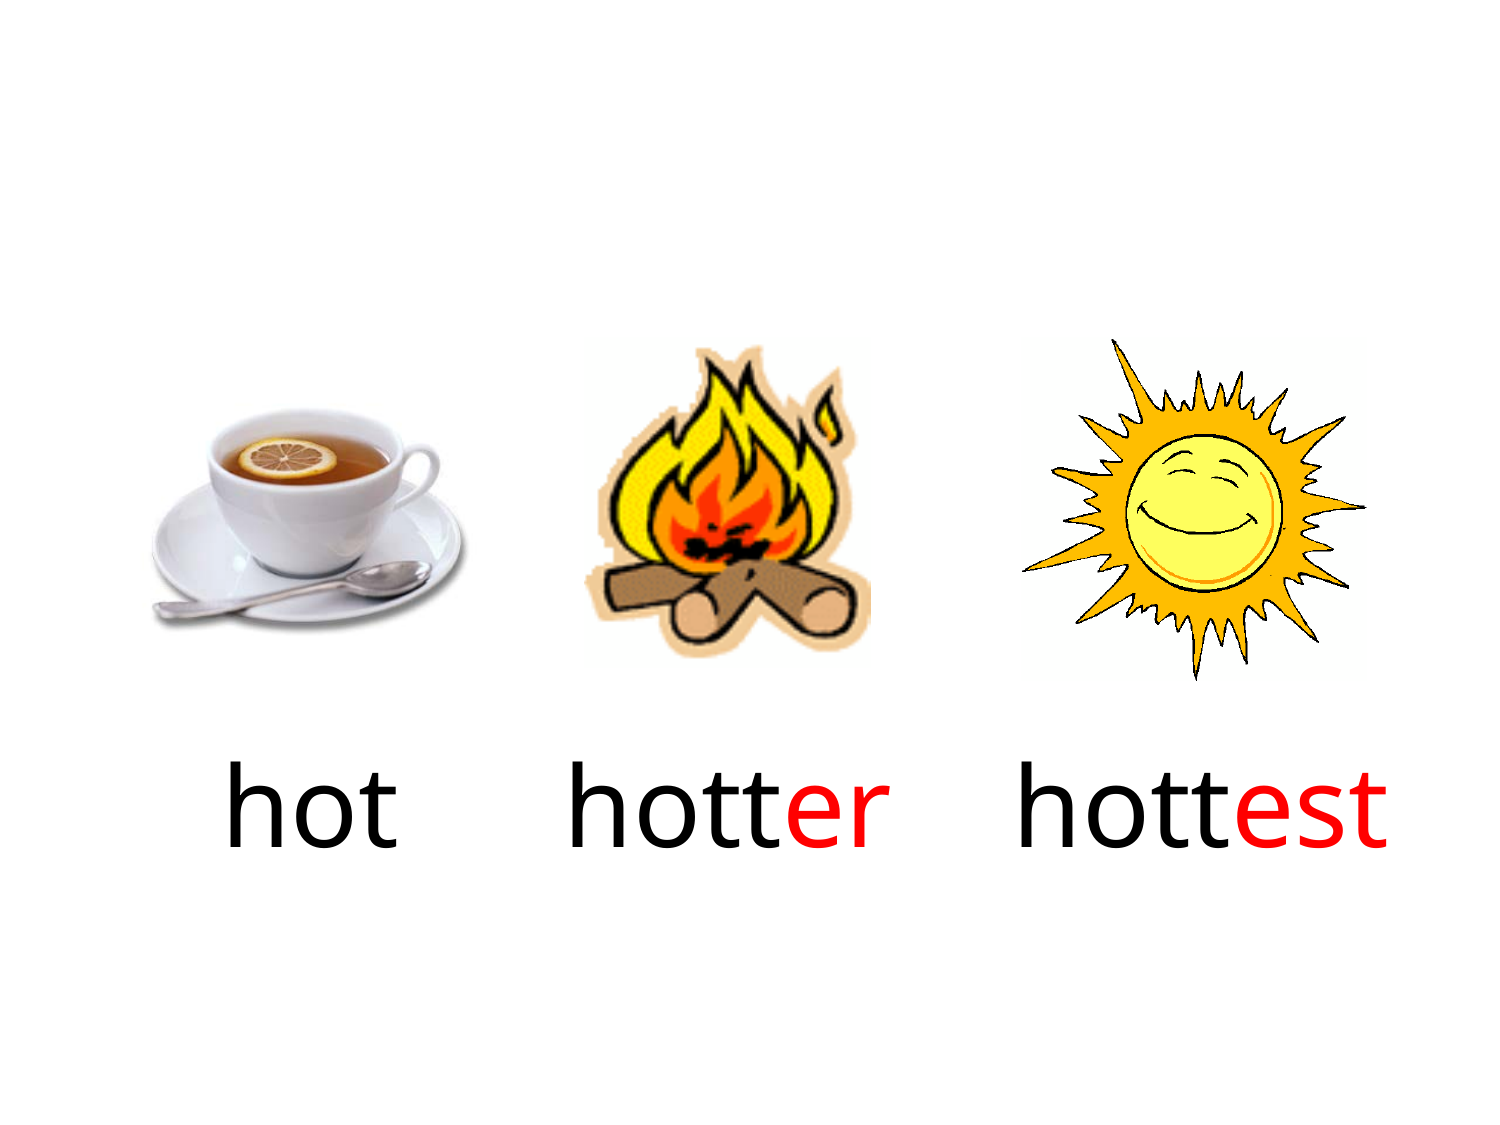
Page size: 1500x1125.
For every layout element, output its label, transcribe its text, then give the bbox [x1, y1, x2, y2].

text_box hottest [998, 727, 1459, 878]
text_box hot [206, 727, 443, 878]
picture [123, 385, 495, 645]
text_box hotter [549, 727, 963, 878]
picture [1021, 337, 1368, 681]
picture [584, 337, 871, 668]
